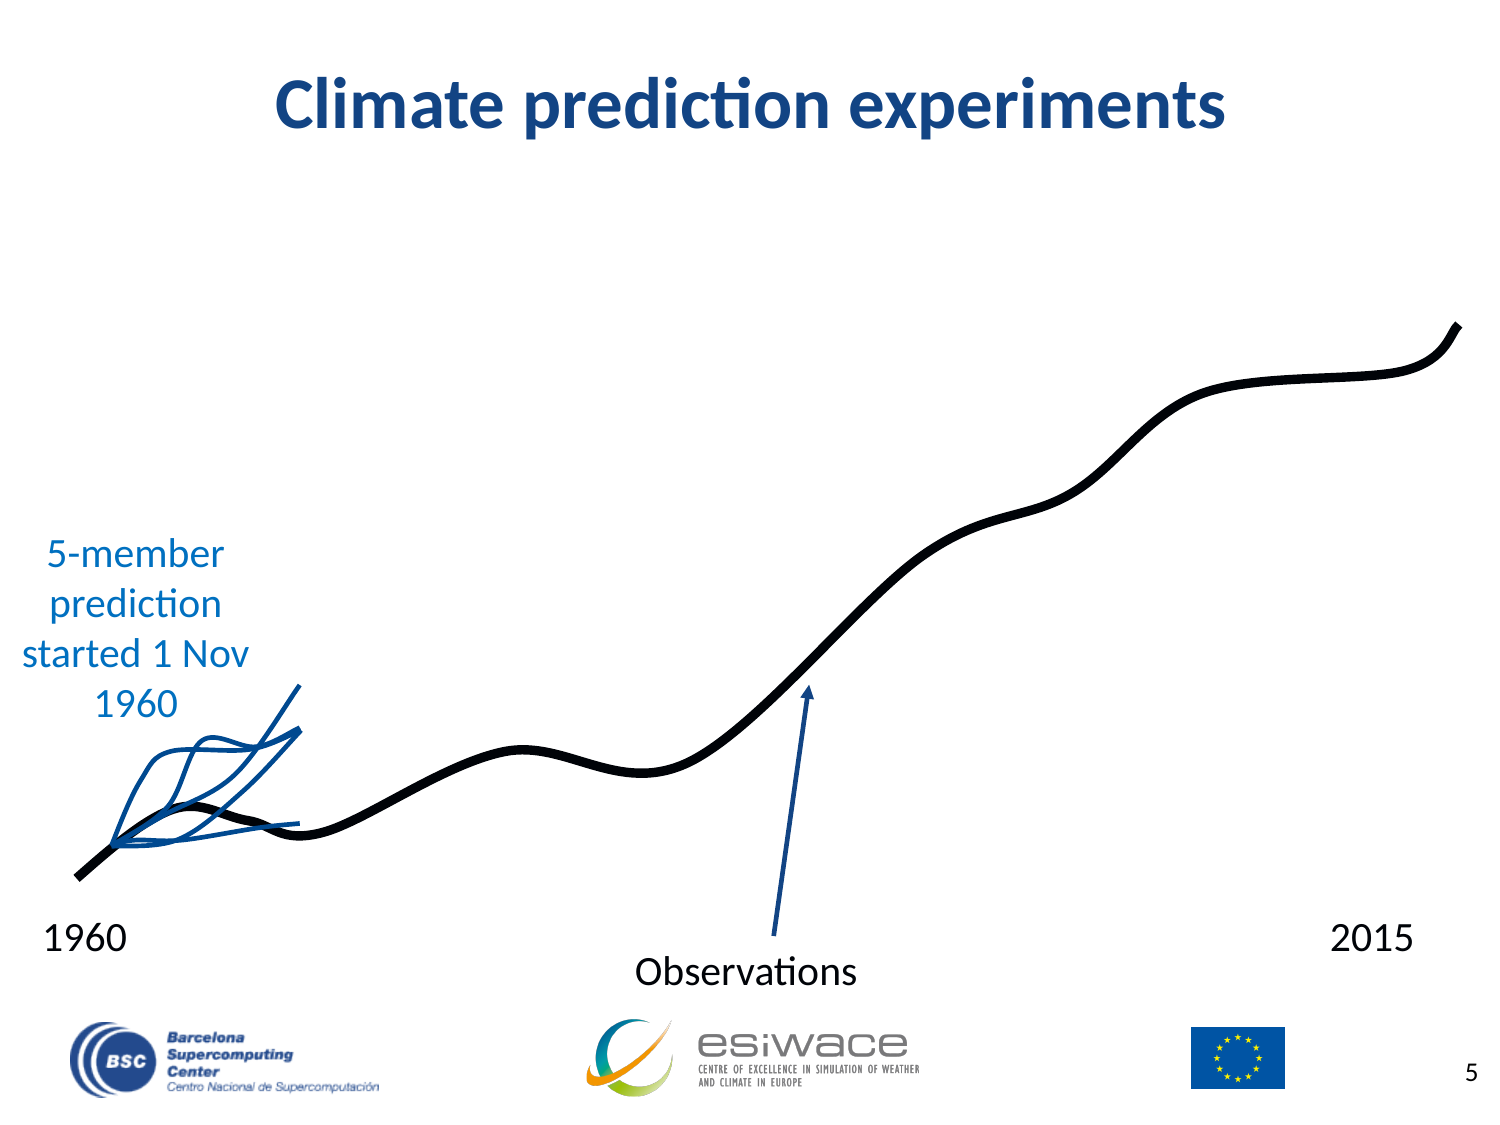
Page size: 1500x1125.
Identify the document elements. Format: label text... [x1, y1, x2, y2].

text_box 2015 [1305, 901, 1459, 961]
text_box [233, 685, 300, 746]
text_box [113, 789, 177, 844]
text_box Observations [620, 936, 940, 996]
picture [70, 1022, 379, 1098]
picture [580, 1017, 920, 1099]
text_box 1960 [17, 901, 172, 961]
slide_number ‹#› [1403, 1038, 1494, 1125]
picture [1190, 1027, 1285, 1090]
text_box [177, 823, 300, 841]
text_box [111, 749, 194, 845]
title Climate prediction experiments [76, 35, 1427, 174]
text_box [76, 845, 160, 879]
text_box [111, 730, 302, 847]
text_box [135, 727, 300, 831]
text_box 5-member prediction started 1 Nov 1960 [0, 518, 290, 710]
text_box [196, 324, 1459, 836]
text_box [773, 684, 810, 937]
